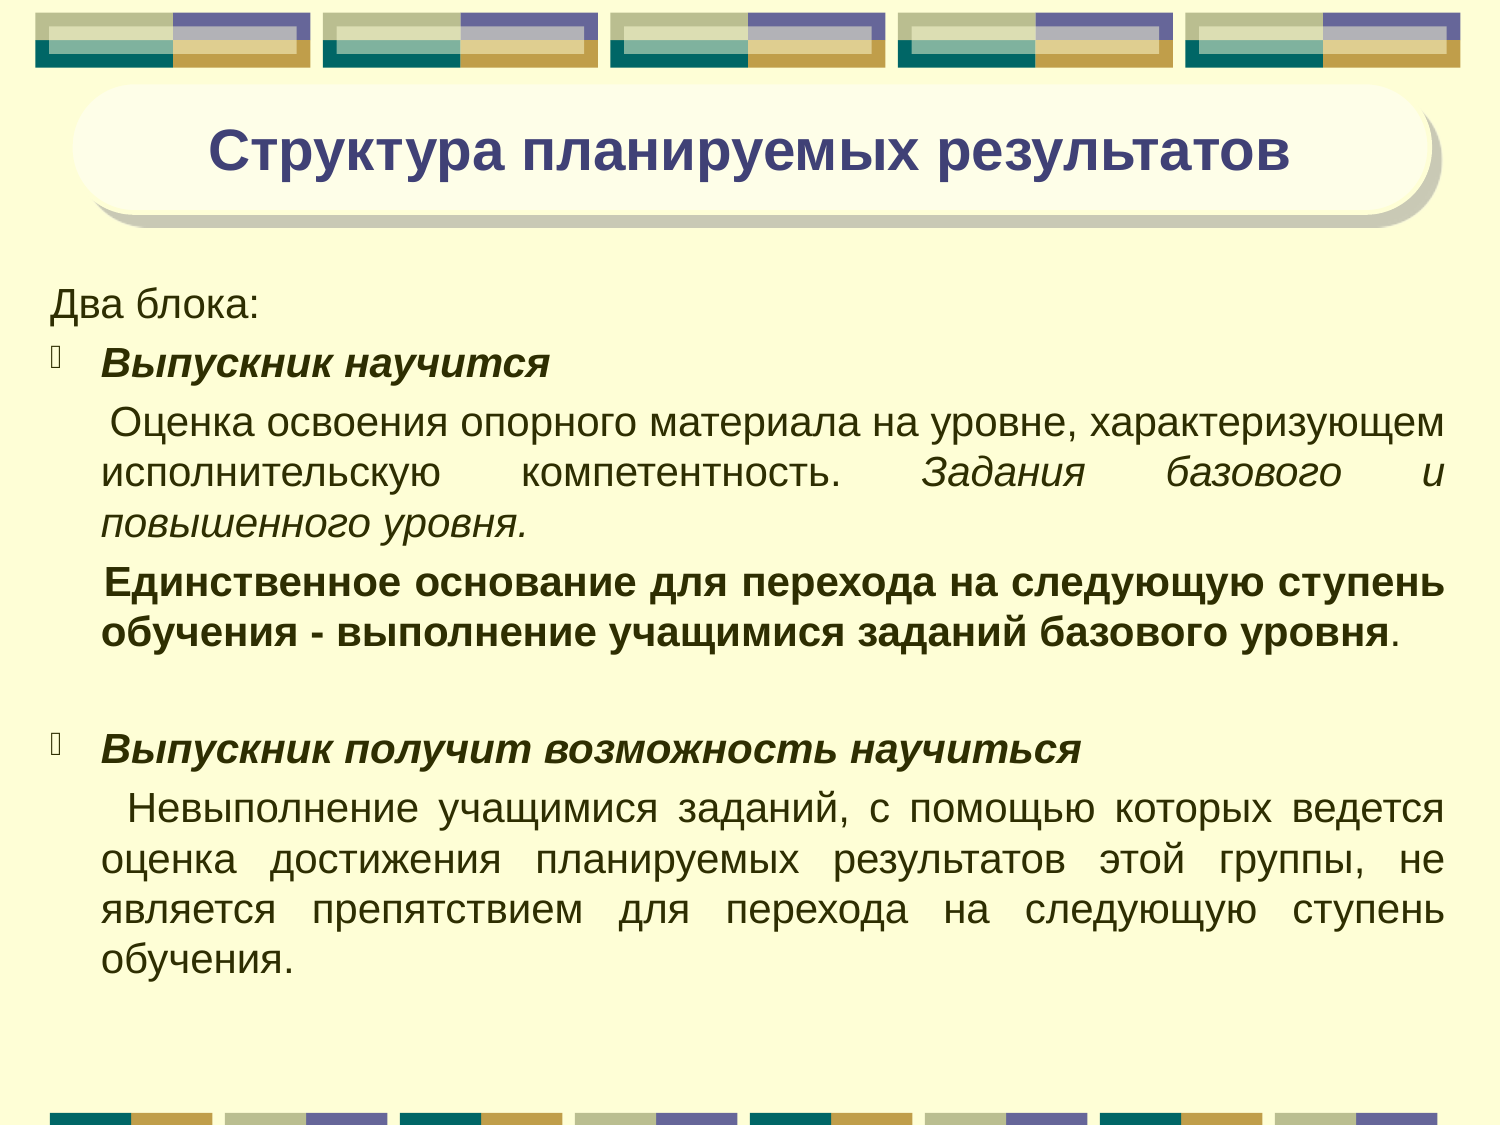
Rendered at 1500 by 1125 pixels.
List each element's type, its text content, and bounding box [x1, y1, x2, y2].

list Два блока: Выпускник научится Оценка освоения опорного материала на уровне, характеризующем исполнительскую компетентность. Задания базового и повышенного уровня. Единственное основание для перехода на следующую ступень обучения - выполнение учащимися заданий базового уровня. Выпускник получит возможность научиться Невыполнение учащимися заданий, с помощью которых ведется оценка достижения планируемых результатов этой группы, не является препятствием для перехода на следующую ступень обучения. [34, 269, 1461, 1013]
text_box Структура планируемых результатов [70, 81, 1430, 213]
